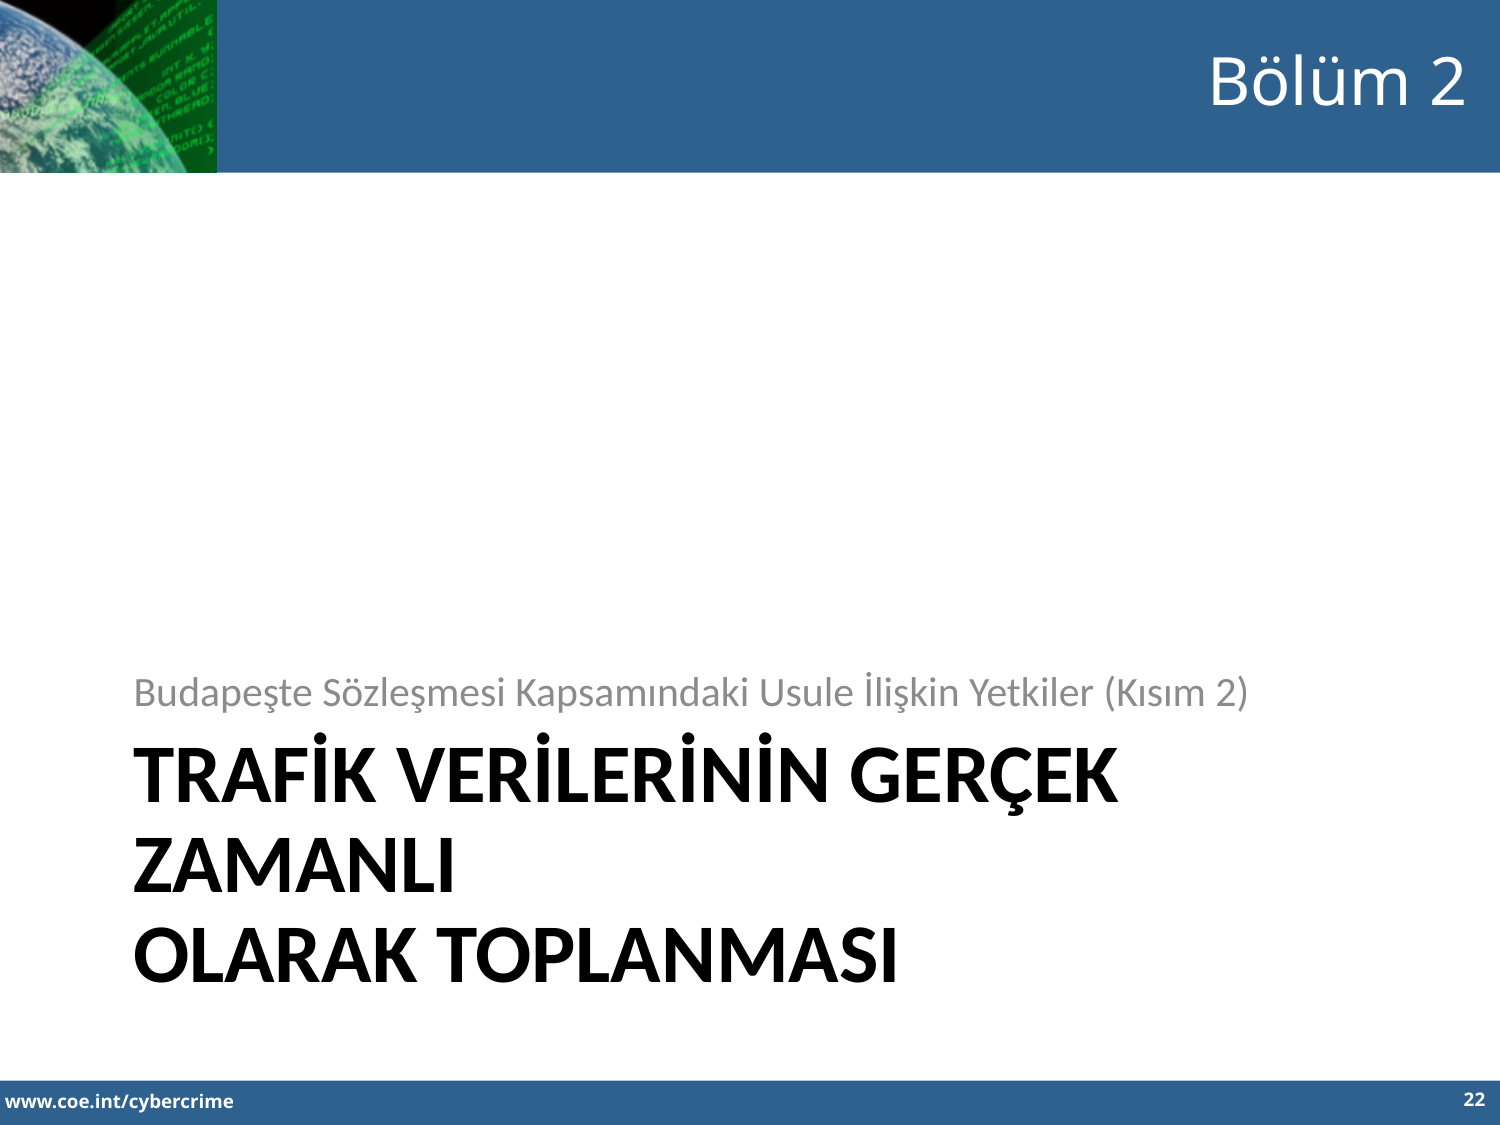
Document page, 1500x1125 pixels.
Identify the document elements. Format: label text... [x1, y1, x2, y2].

title TRAFİK VERİLERİNİN GERÇEK ZAMANLI OLARAK TOPLANMASI [118, 723, 1394, 947]
picture [0, 0, 217, 173]
text_box Bölüm 2 [230, 31, 1483, 126]
list Budapeşte Sözleşmesi Kapsamındaki Usule İlişkin Yetkiler (Kısım 2) [118, 476, 1394, 723]
